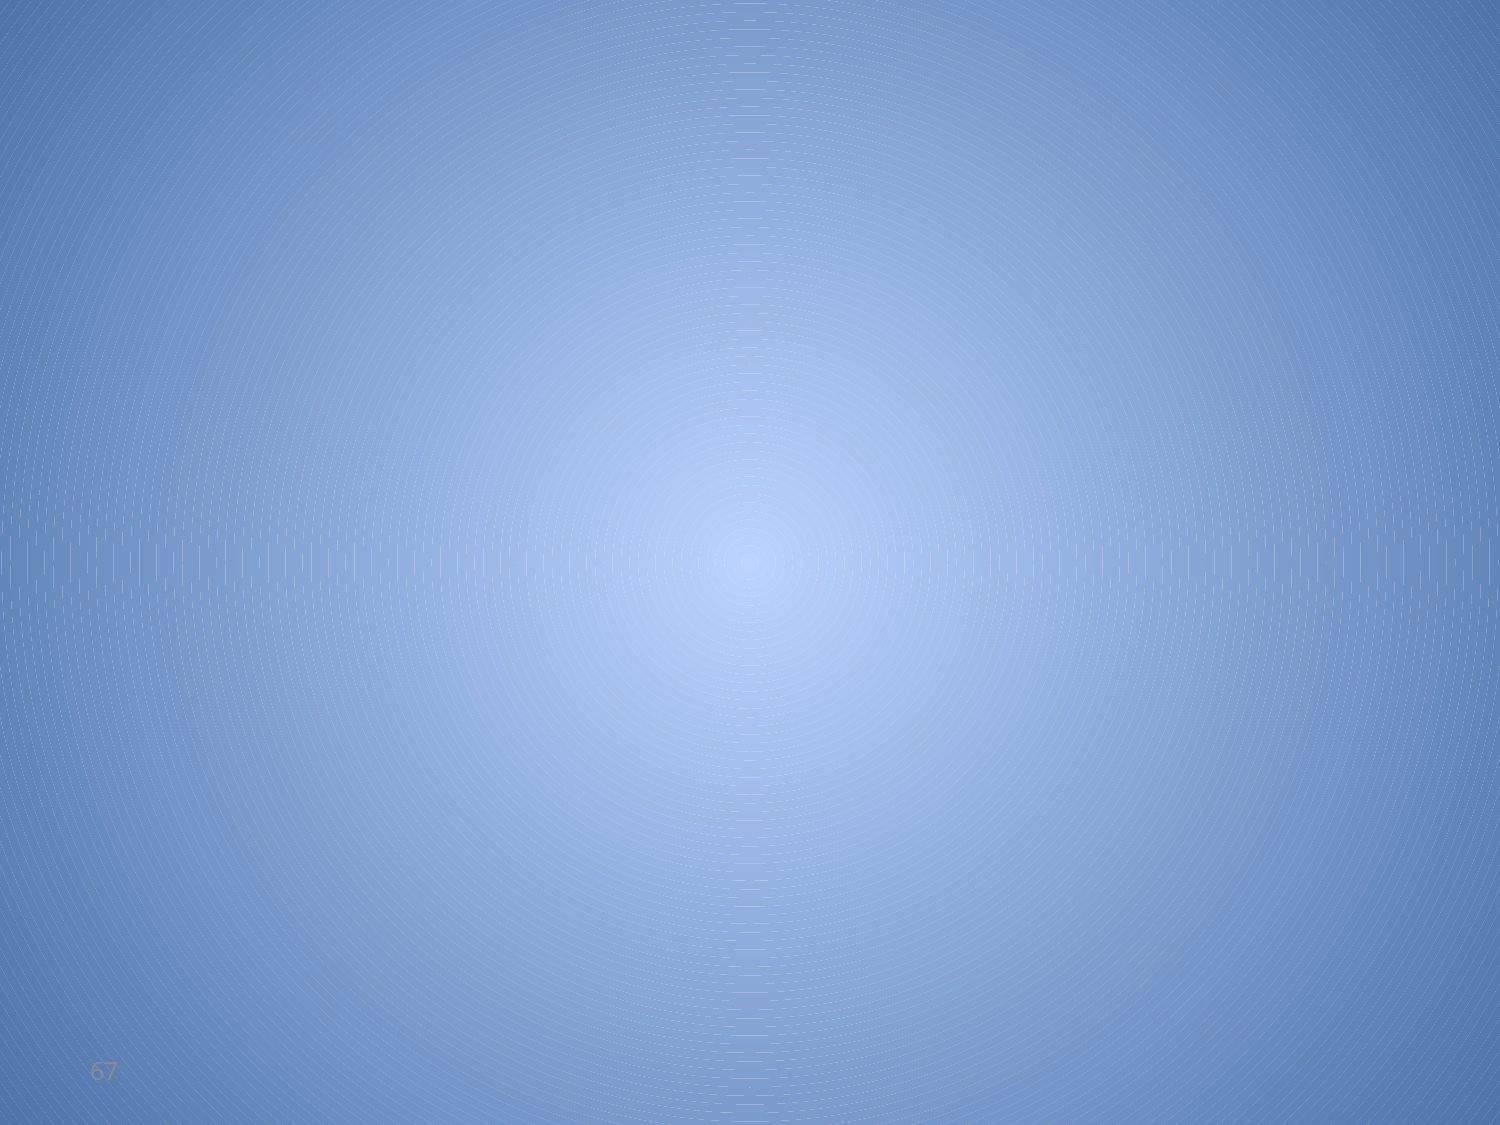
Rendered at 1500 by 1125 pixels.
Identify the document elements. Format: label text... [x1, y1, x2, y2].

slide_number 67 [75, 1042, 425, 1103]
